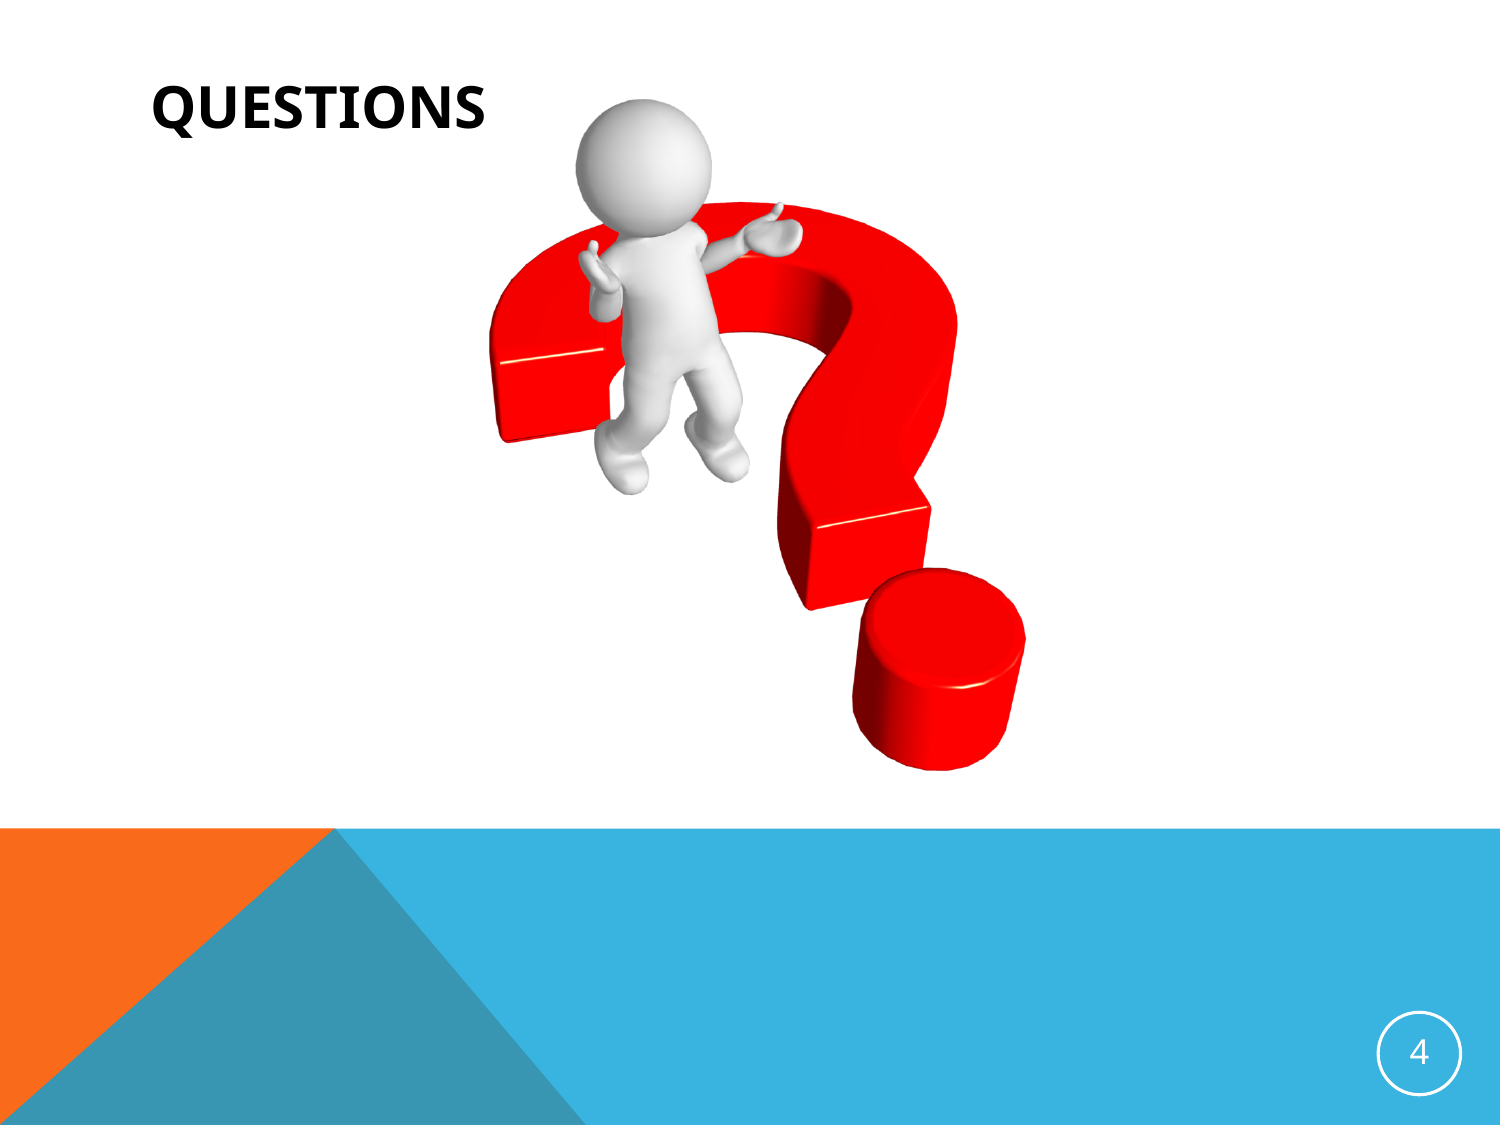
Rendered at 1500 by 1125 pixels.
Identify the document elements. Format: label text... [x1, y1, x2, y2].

picture [424, 87, 1126, 788]
title Questions [135, 60, 1369, 150]
slide_number 4 [1376, 1010, 1463, 1097]
